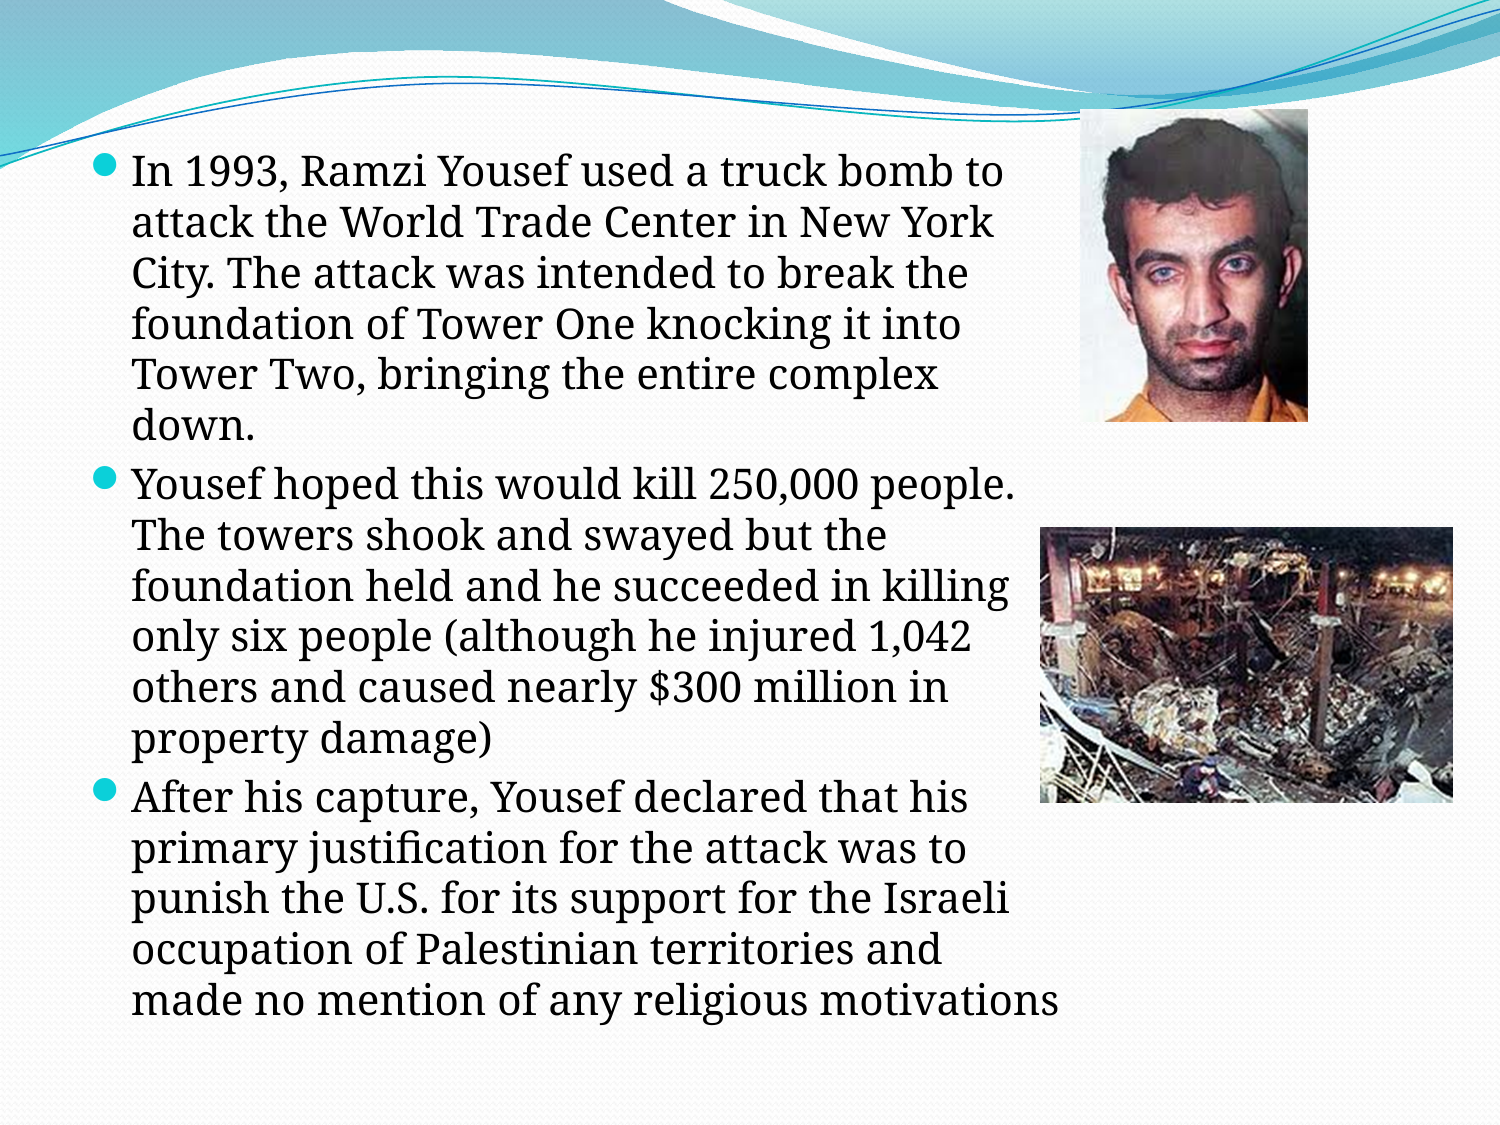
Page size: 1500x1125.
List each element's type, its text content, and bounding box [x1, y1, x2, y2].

list In 1993, Ramzi Yousef used a truck bomb to attack the World Trade Center in New York City. The attack was intended to break the foundation of Tower One knocking it into Tower Two, bringing the entire complex down. Yousef hoped this would kill 250,000 people. The towers shook and swayed but the foundation held and he succeeded in killing only six people (although he injured 1,042 others and caused nearly $300 million in property damage) After his capture, Yousef declared that his primary justification for the attack was to punish the U.S. for its support for the Israeli occupation of Palestinian territories and made no mention of any religious motivations [75, 137, 1081, 1038]
picture [1039, 526, 1454, 804]
picture [1080, 109, 1309, 422]
